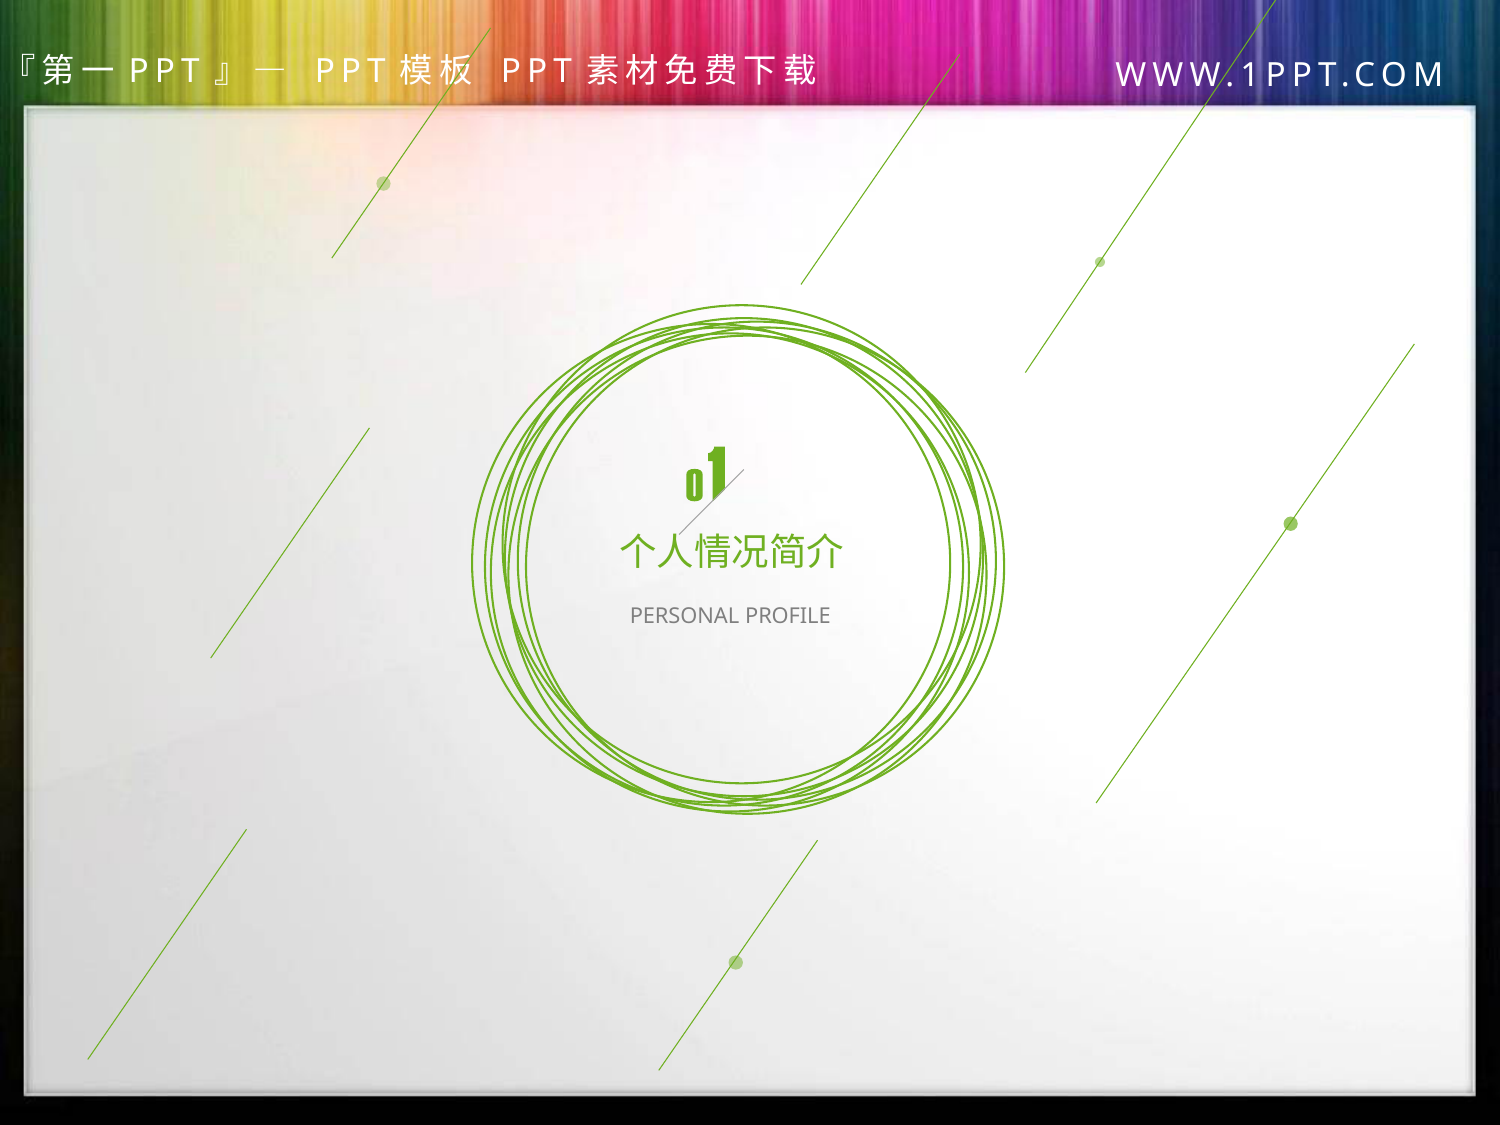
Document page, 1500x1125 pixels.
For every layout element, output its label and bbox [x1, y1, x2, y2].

text_box [678, 469, 745, 535]
text_box [331, 27, 491, 259]
text_box [1025, 0, 1361, 373]
text_box [471, 304, 1005, 814]
text_box [87, 829, 247, 1060]
text_box [1095, 343, 1415, 804]
picture [0, 0, 1500, 1125]
text_box [658, 840, 818, 1071]
text_box [800, 54, 960, 285]
text_box [210, 427, 370, 659]
